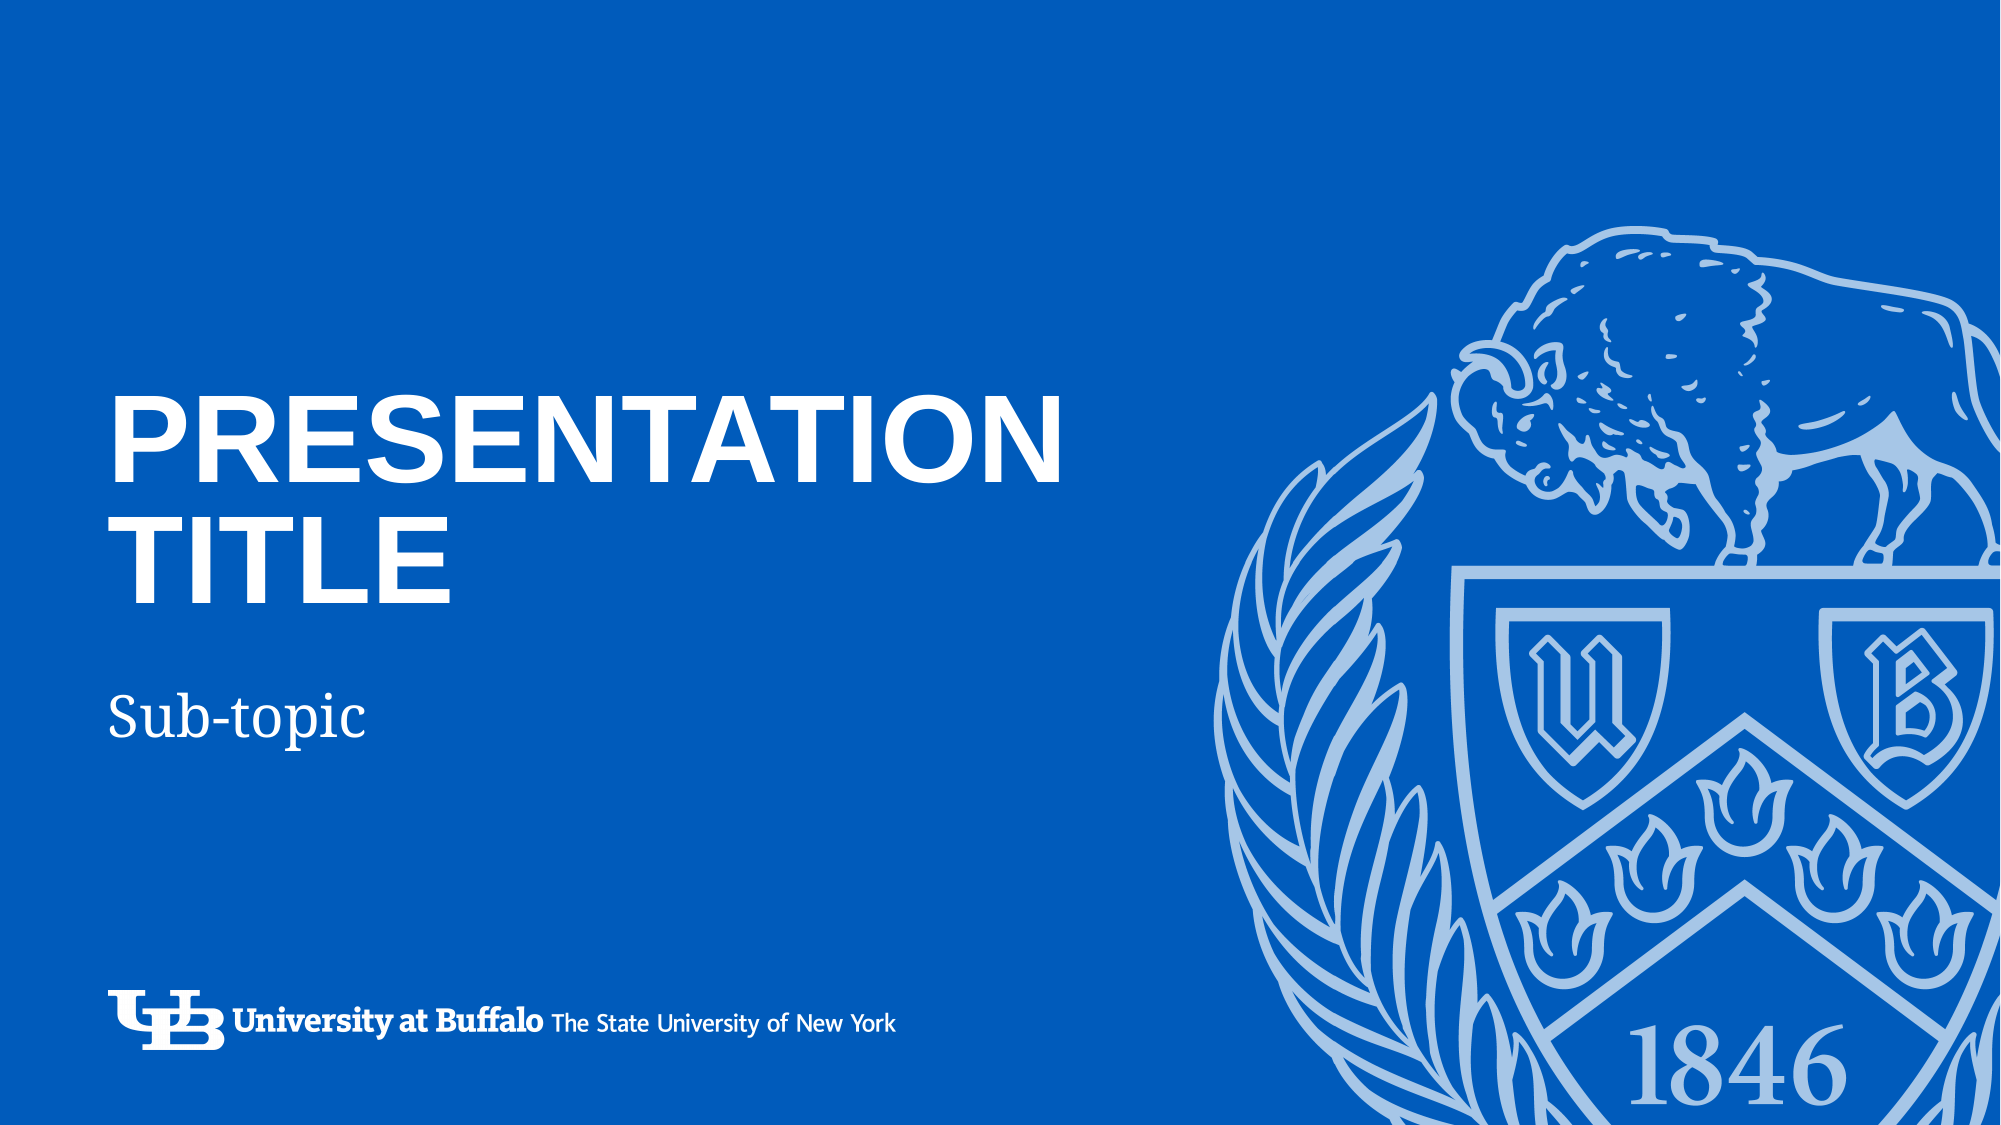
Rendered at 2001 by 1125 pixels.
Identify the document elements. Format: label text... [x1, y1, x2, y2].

list Sub-topic [108, 651, 1197, 922]
title Presentation title [108, 244, 1197, 636]
picture [0, 0, 2001, 1125]
